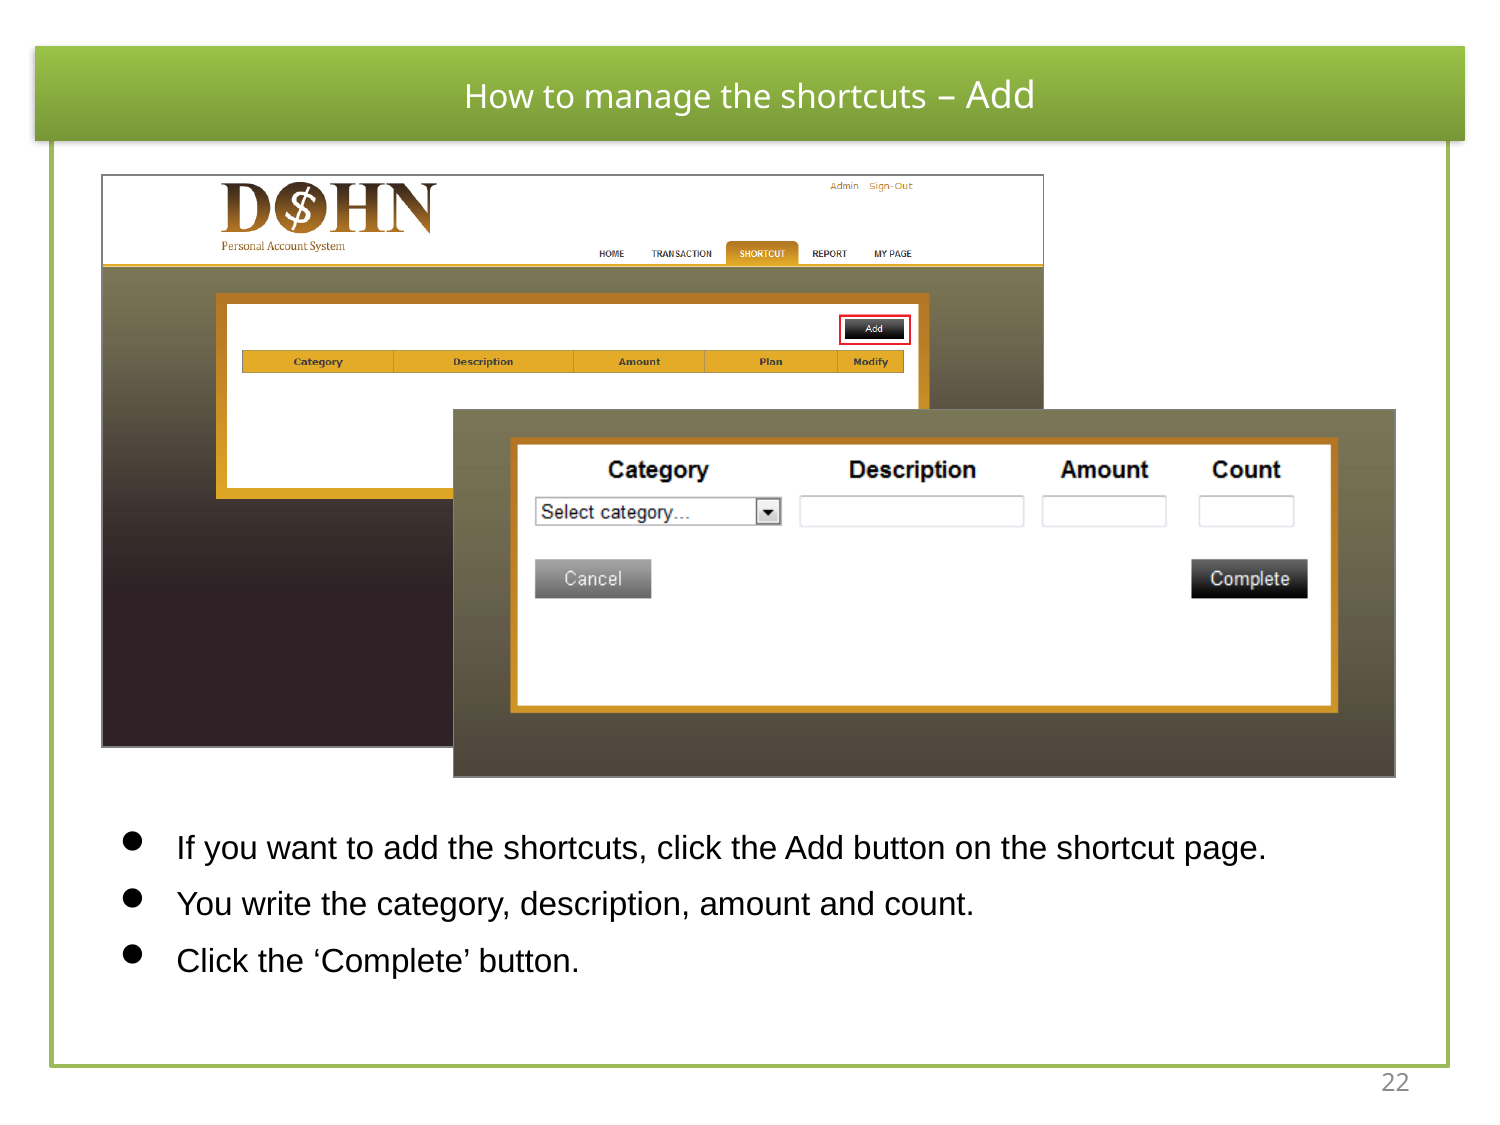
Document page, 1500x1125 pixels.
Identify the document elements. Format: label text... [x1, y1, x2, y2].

text_box [49, 149, 1450, 1068]
slide_number 22 [1074, 1053, 1425, 1114]
picture [102, 175, 1395, 777]
text_box How to manage the shortcuts – Add [35, 46, 1465, 141]
text_box If you want to add the shortcuts, click the Add button on the shortcut page. You write the category, description, amount and count. Click the ‘Complete’ button. [105, 808, 1407, 1055]
